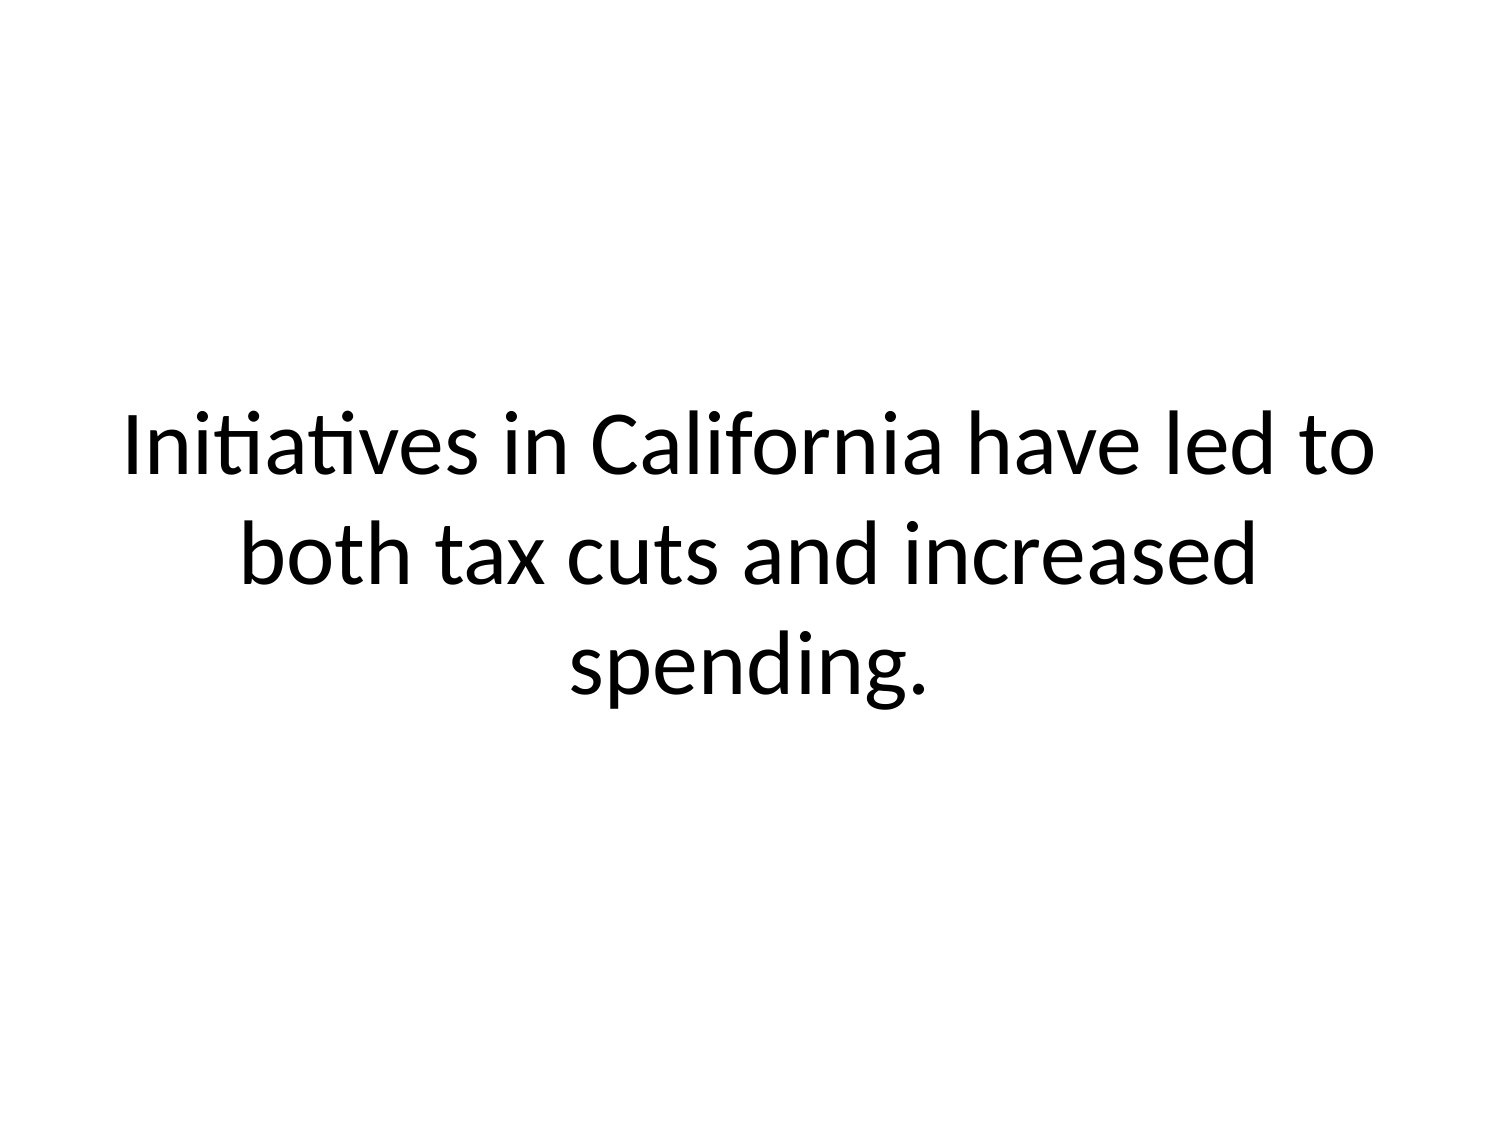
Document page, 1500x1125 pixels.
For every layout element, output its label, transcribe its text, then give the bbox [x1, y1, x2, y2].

title Initiatives in California have led to both tax cuts and increased spending. [74, 44, 1426, 1051]
